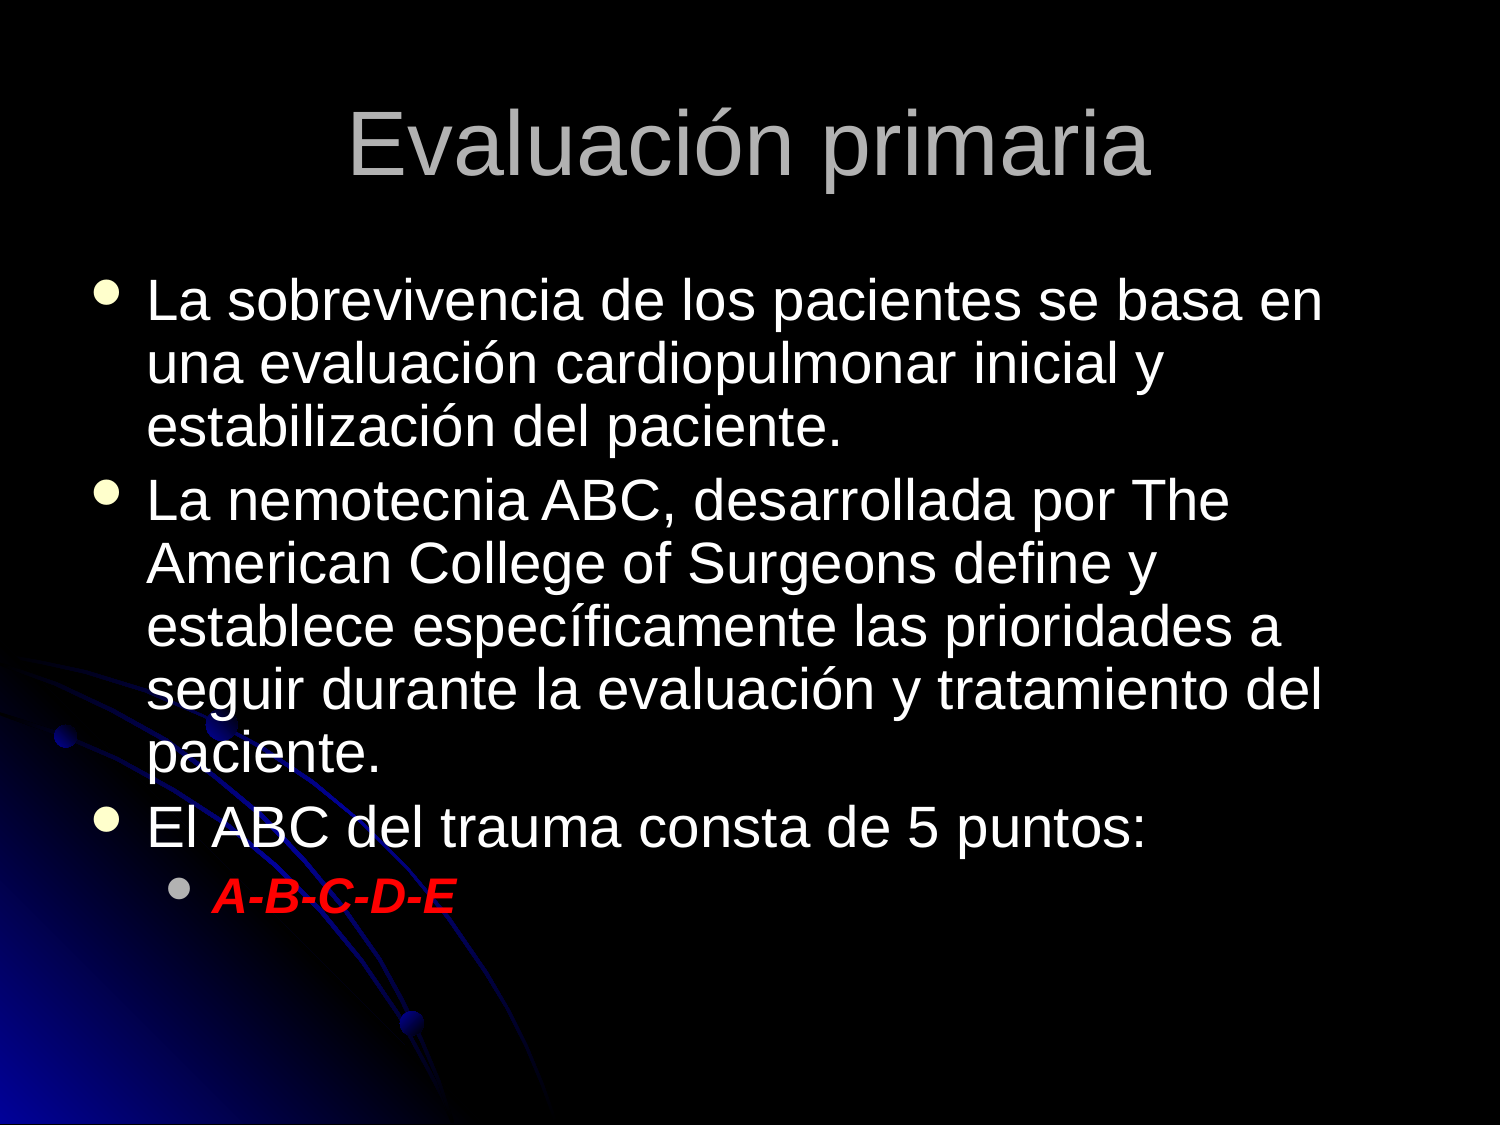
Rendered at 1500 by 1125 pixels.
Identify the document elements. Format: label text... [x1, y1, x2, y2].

list La sobrevivencia de los pacientes se basa en una evaluación cardiopulmonar inicial y estabilización del paciente. La nemotecnia ABC, desarrollada por The American College of Surgeons define y establece específicamente las prioridades a seguir durante la evaluación y tratamiento del paciente. El ABC del trauma consta de 5 puntos: A-B-C-D-E [74, 262, 1426, 1006]
title Evaluación primaria [74, 45, 1426, 233]
